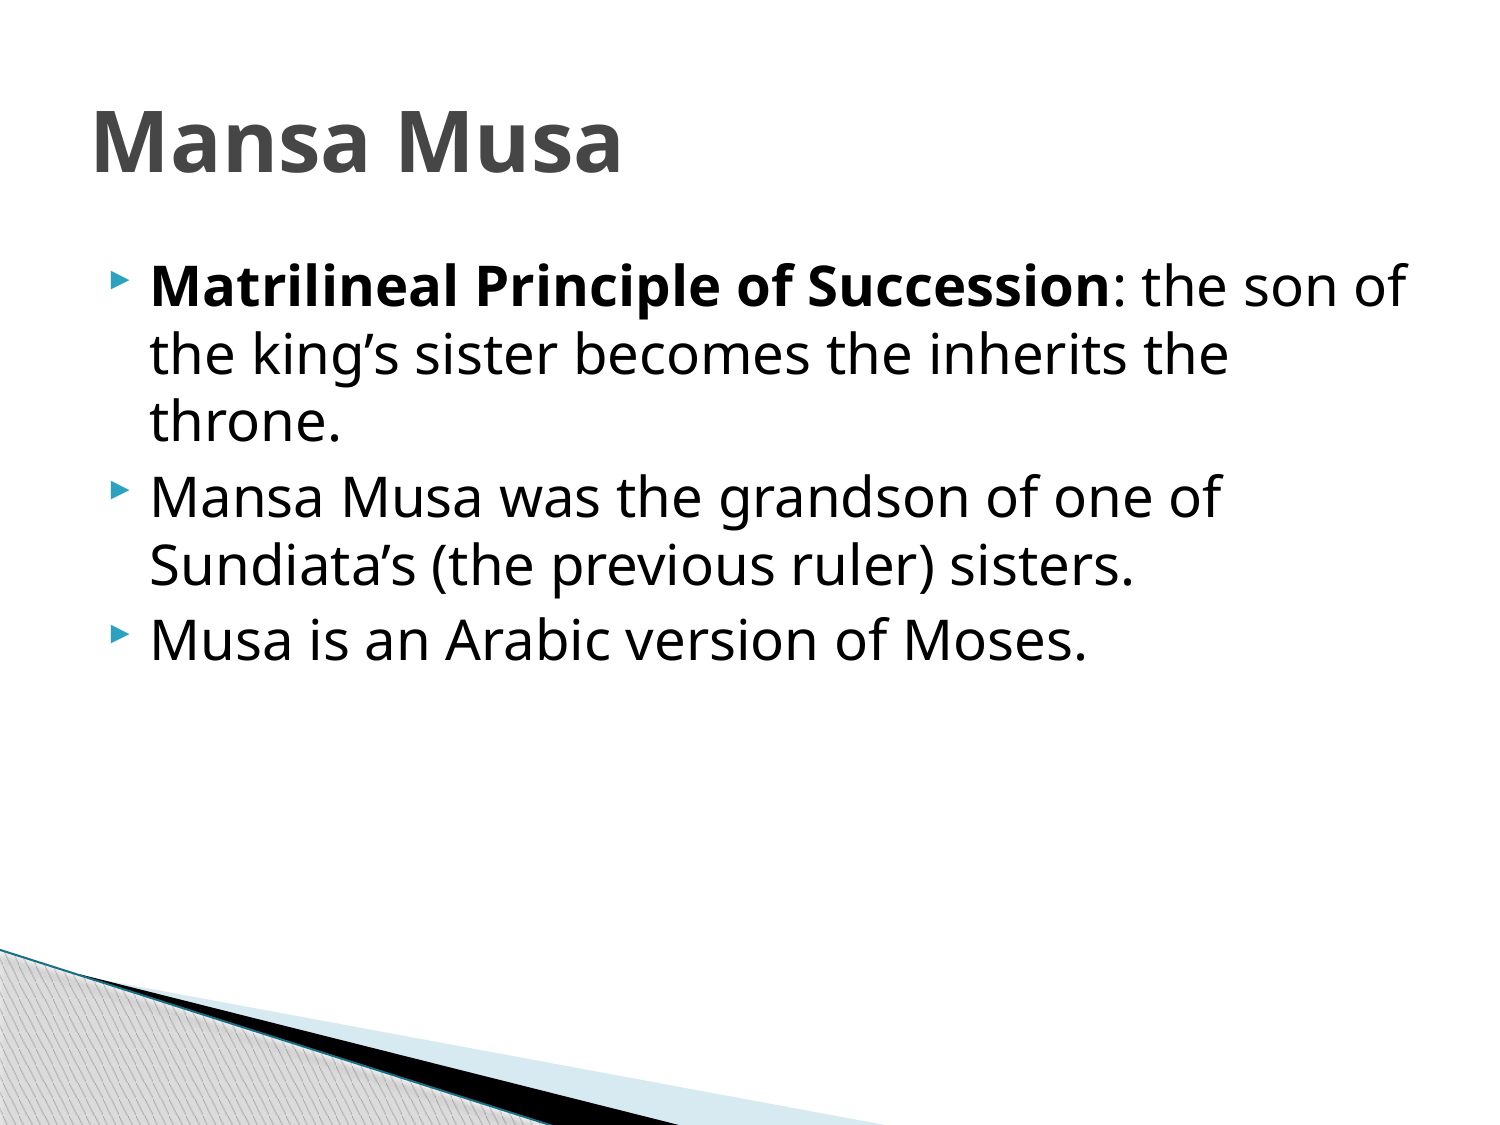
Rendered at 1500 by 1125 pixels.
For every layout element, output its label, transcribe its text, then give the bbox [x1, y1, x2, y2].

list Matrilineal Principle of Succession: the son of the king’s sister becomes the inherits the throne. Mansa Musa was the grandson of one of Sundiata’s (the previous ruler) sisters. Musa is an Arabic version of Moses. [75, 243, 1425, 986]
title Mansa Musa [75, 45, 1425, 233]
